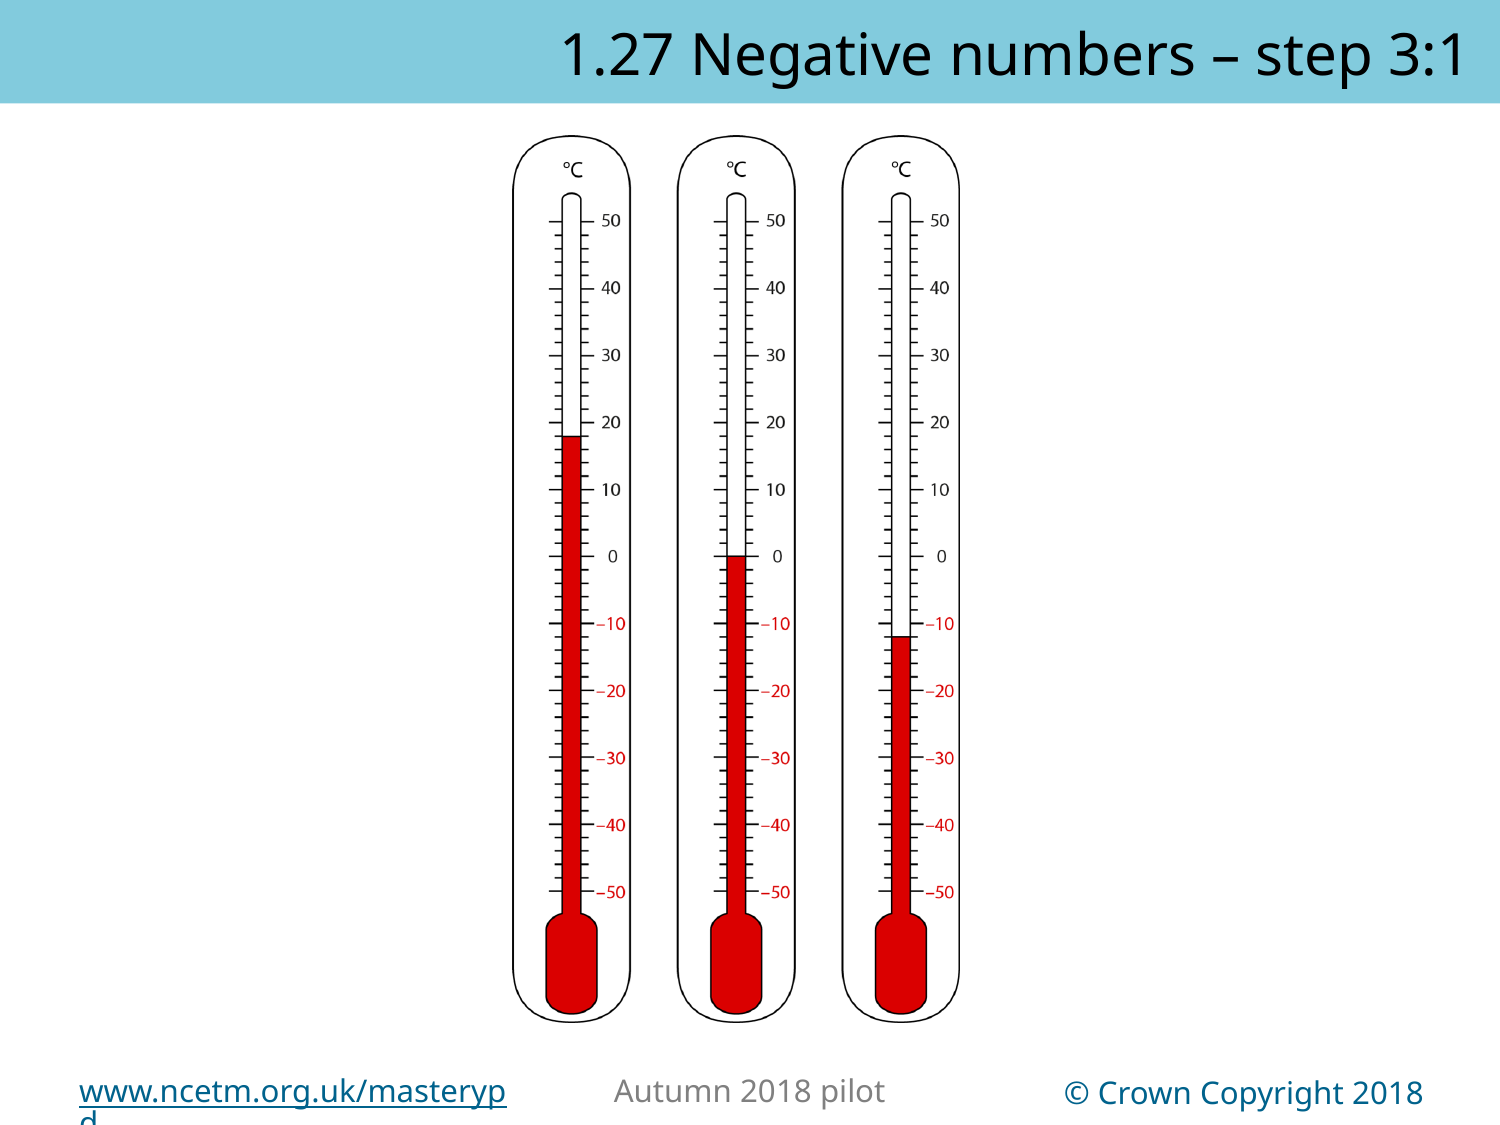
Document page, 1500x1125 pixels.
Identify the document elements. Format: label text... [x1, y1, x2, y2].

picture [512, 135, 960, 1023]
list 1.27 Negative numbers – step 3:1 [0, 0, 1500, 104]
